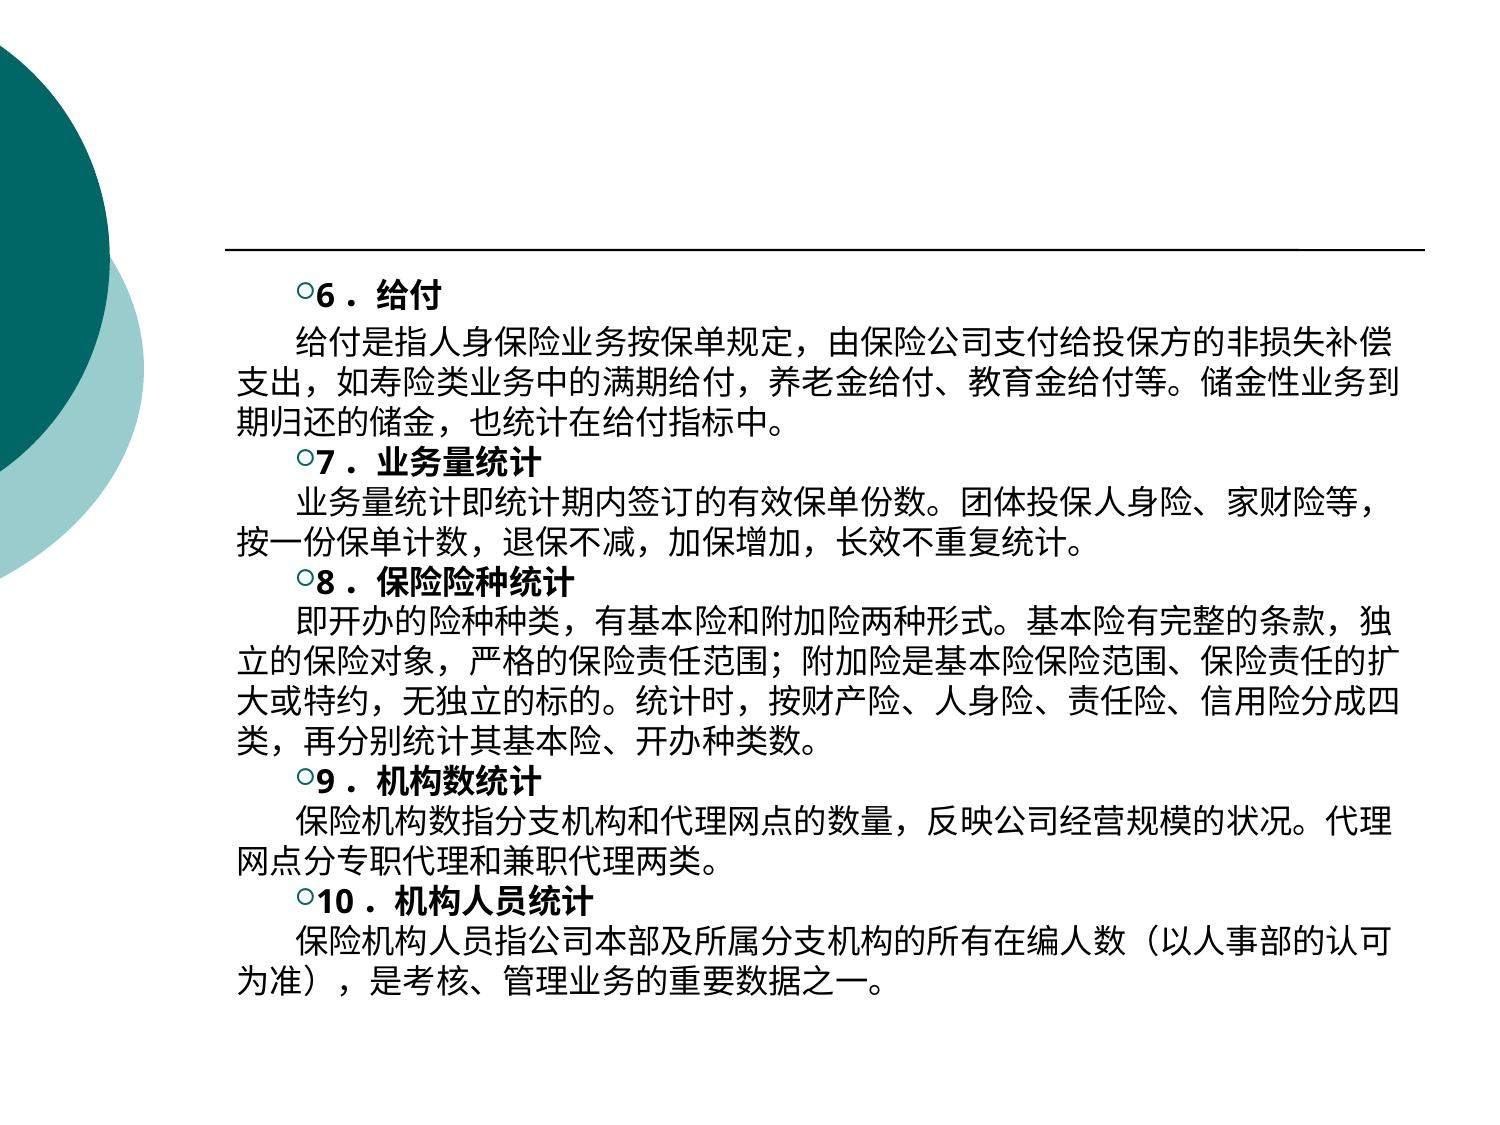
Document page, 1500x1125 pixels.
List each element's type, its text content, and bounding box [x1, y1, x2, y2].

list 6．给付 给付是指人身保险业务按保单规定，由保险公司支付给投保方的非损失补偿支出，如寿险类业务中的满期给付，养老金给付、教育金给付等。储金性业务到期归还的储金，也统计在给付指标中。 7．业务量统计 业务量统计即统计期内签订的有效保单份数。团体投保人身险、家财险等，按一份保单计数，退保不减，加保增加，长效不重复统计。 8．保险险种统计 即开办的险种种类，有基本险和附加险两种形式。基本险有完整的条款，独立的保险对象，严格的保险责任范围；附加险是基本险保险范围、保险责任的扩大或特约，无独立的标的。统计时，按财产险、人身险、责任险、信用险分成四类，再分别统计其基本险、开办种类数。 9．机构数统计 保险机构数指分支机构和代理网点的数量，反映公司经营规模的状况。代理网点分专职代理和兼职代理两类。 10．机构人员统计 保险机构人员指公司本部及所属分支机构的所有在编人数（以人事部的认可为准），是考核、管理业务的重要数据之一。 [221, 266, 1422, 1027]
